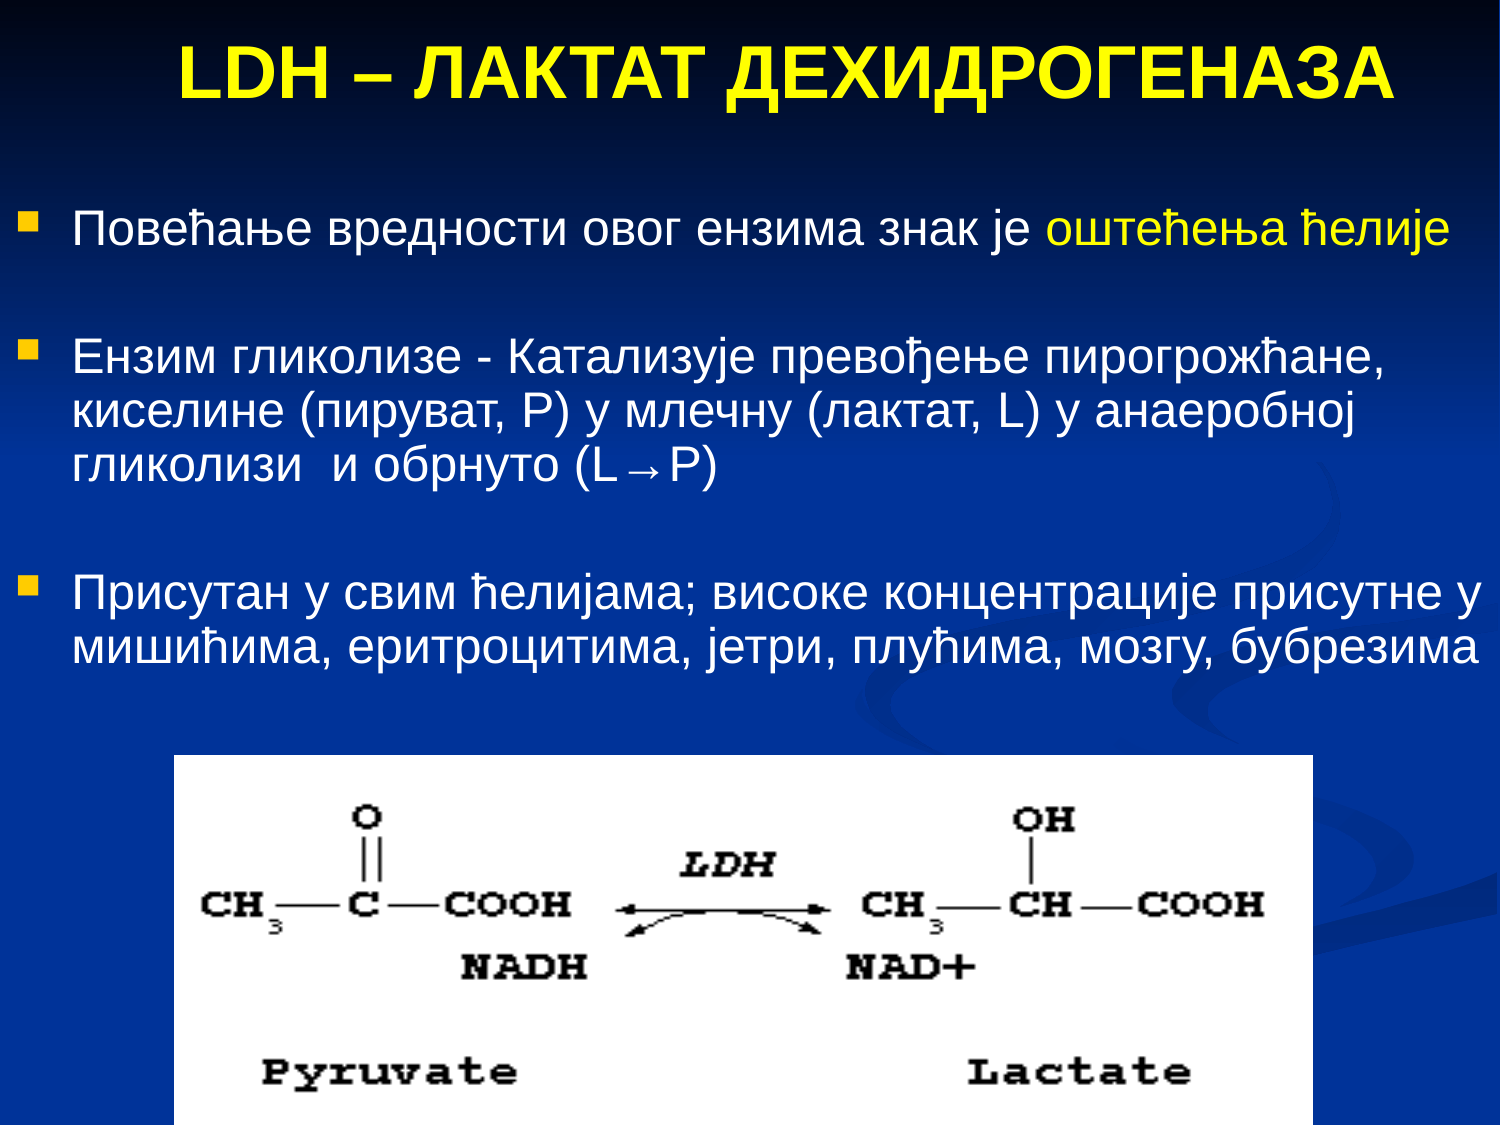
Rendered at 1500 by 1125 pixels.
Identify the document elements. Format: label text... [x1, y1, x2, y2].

list Повећање вредности овог ензима знак је оштећења ћелије Ензим гликолизе - Катализује превођење пирогрожћане, киселине (пируват, P) у млечну (лактат, L) у анаеробној гликолизи и обрнуто (L→P) Присутан у свим ћелијама; високе концентрације присутне у мишићима, еритроцитима, јетри, плућима, мозгу, бубрезима [0, 124, 1500, 868]
title LDH – ЛАКТАТ ДЕХИДРОГЕНАЗА [112, 0, 1463, 124]
picture [174, 755, 1313, 1125]
